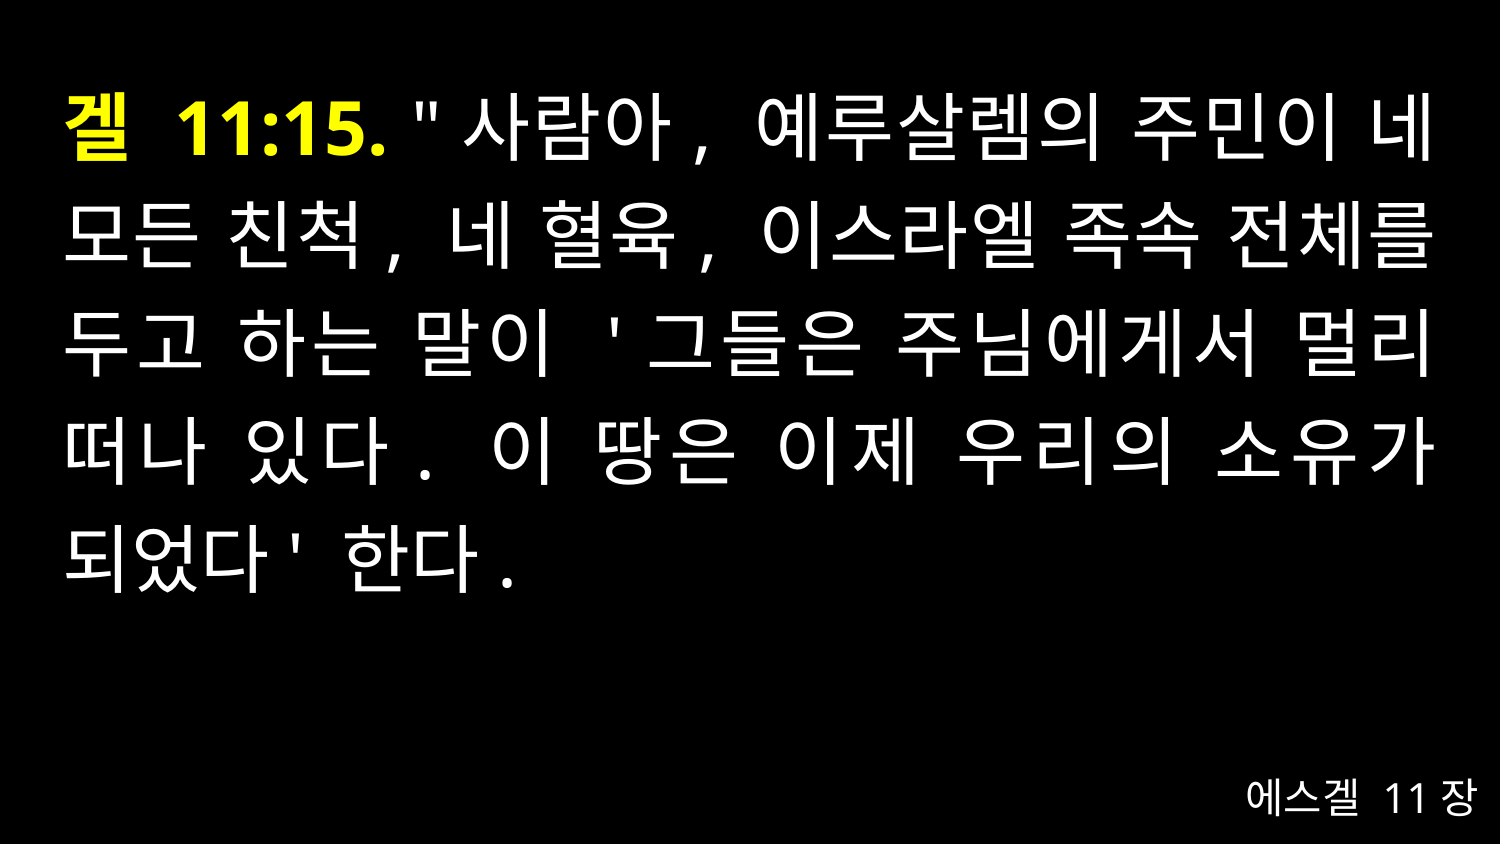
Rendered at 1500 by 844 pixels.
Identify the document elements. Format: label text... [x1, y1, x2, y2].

title 겔 11:15. "사람아, 예루살렘의 주민이 네 모든 친척, 네 혈육, 이스라엘 족속 전체를 두고 하는 말이 '그들은 주님에게서 멀리 떠나 있다. 이 땅은 이제 우리의 소유가 되었다' 한다. [0, 0, 1500, 844]
subtitle 에스겔 11장 [916, 770, 1500, 844]
